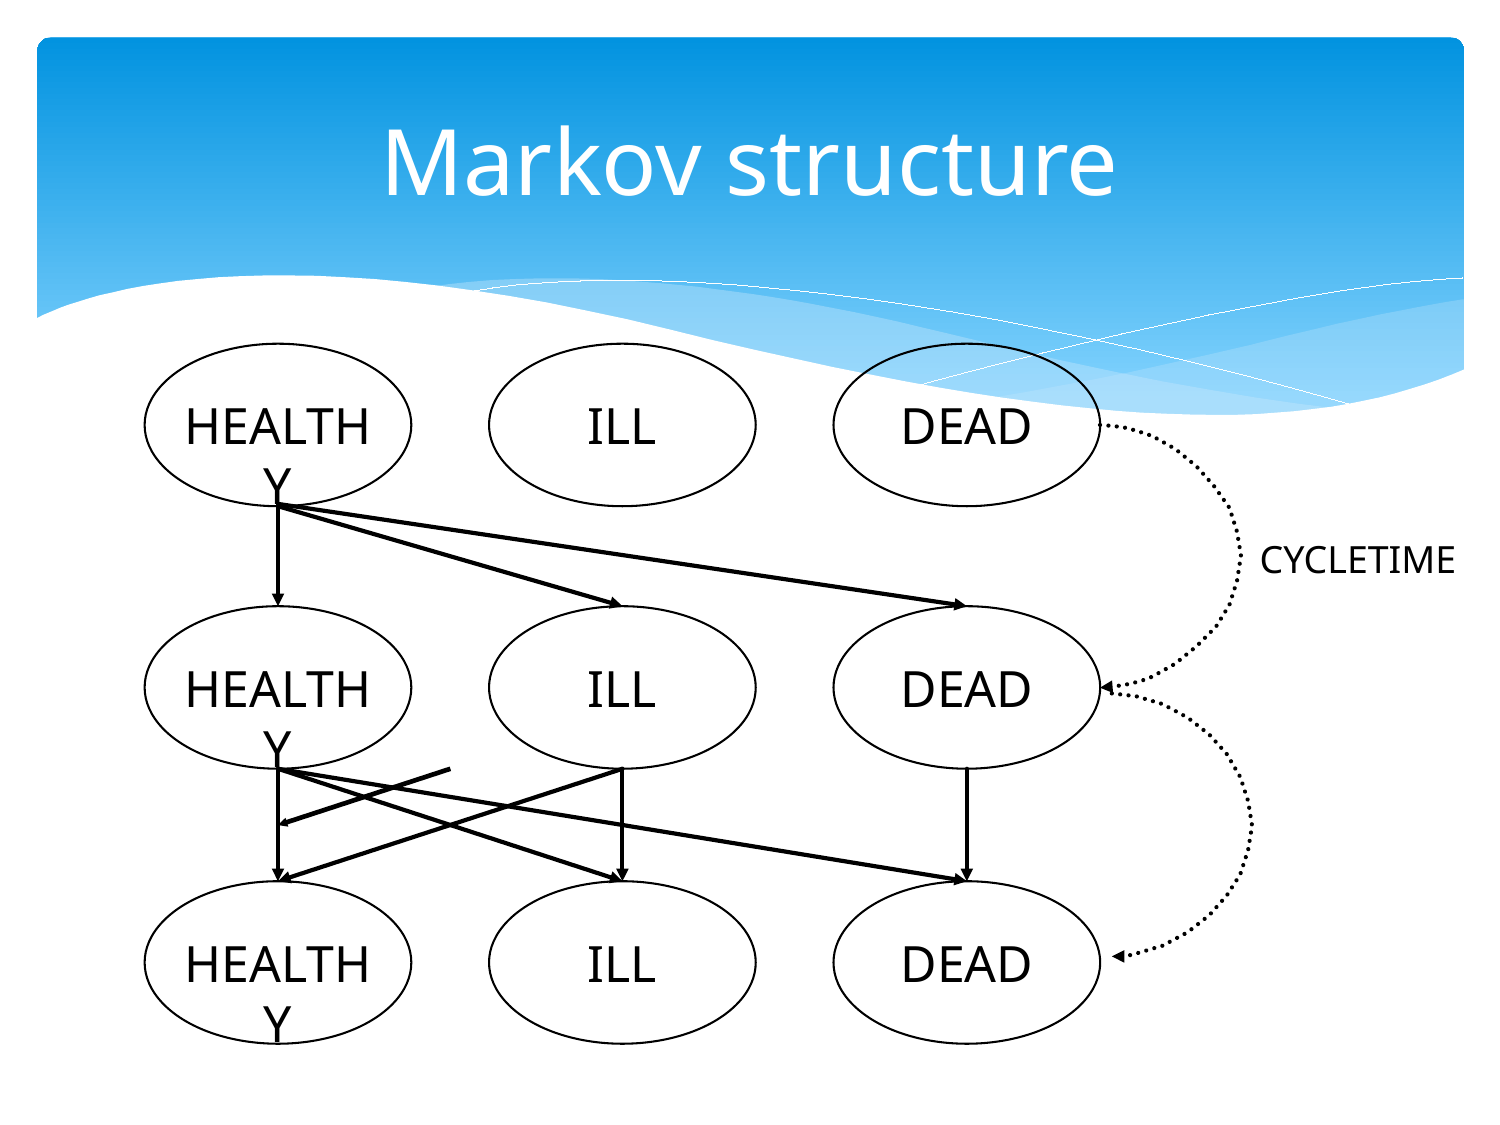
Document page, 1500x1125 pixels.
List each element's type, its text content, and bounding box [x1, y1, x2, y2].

title Markov structure [75, 55, 1425, 261]
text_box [144, 343, 1101, 424]
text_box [144, 424, 1500, 769]
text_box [144, 693, 1253, 1044]
